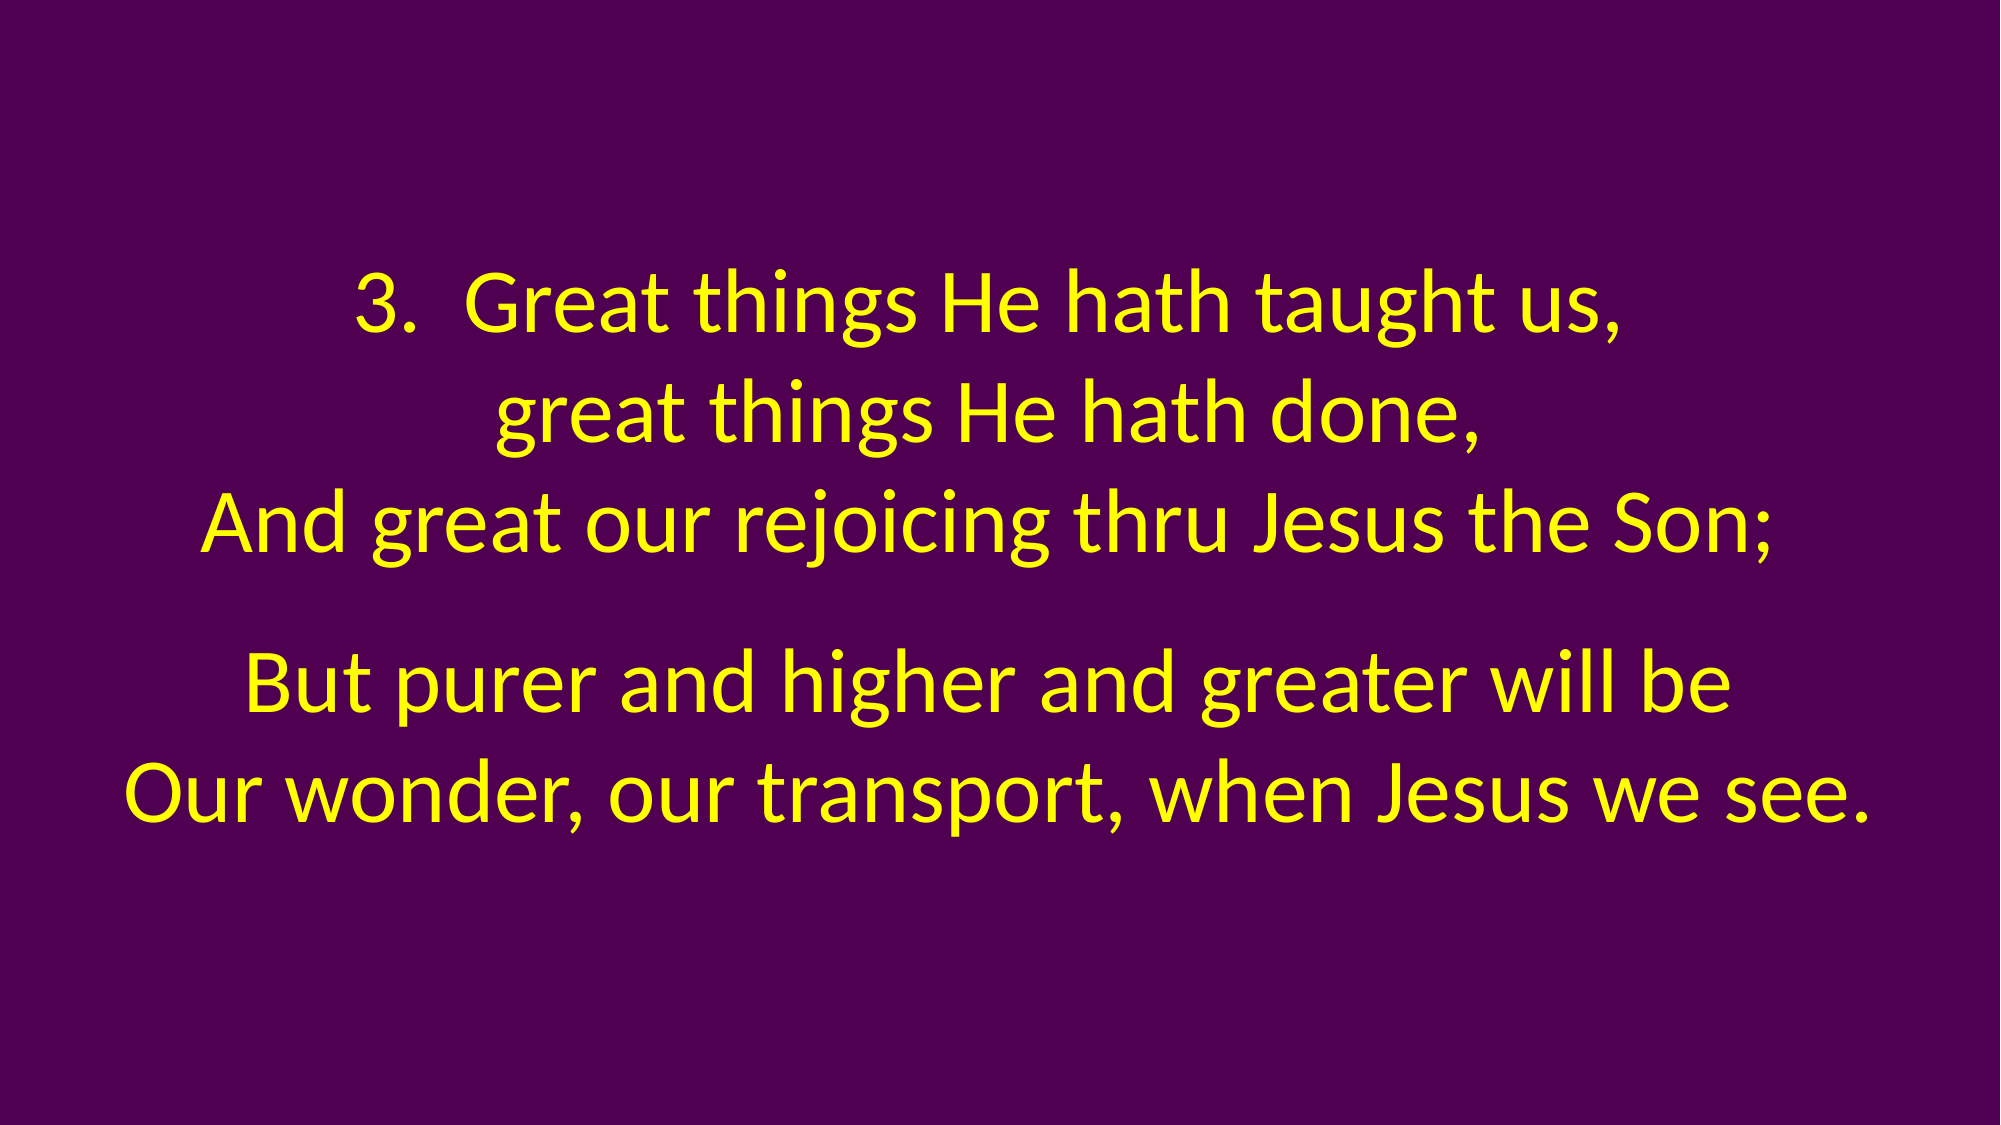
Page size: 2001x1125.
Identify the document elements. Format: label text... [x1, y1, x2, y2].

text_box 3. Great things He hath taught us, great things He hath done, And great our rejoicing thru Jesus the Son; But purer and higher and greater will be Our wonder, our transport, when Jesus we see. [0, 233, 2000, 849]
